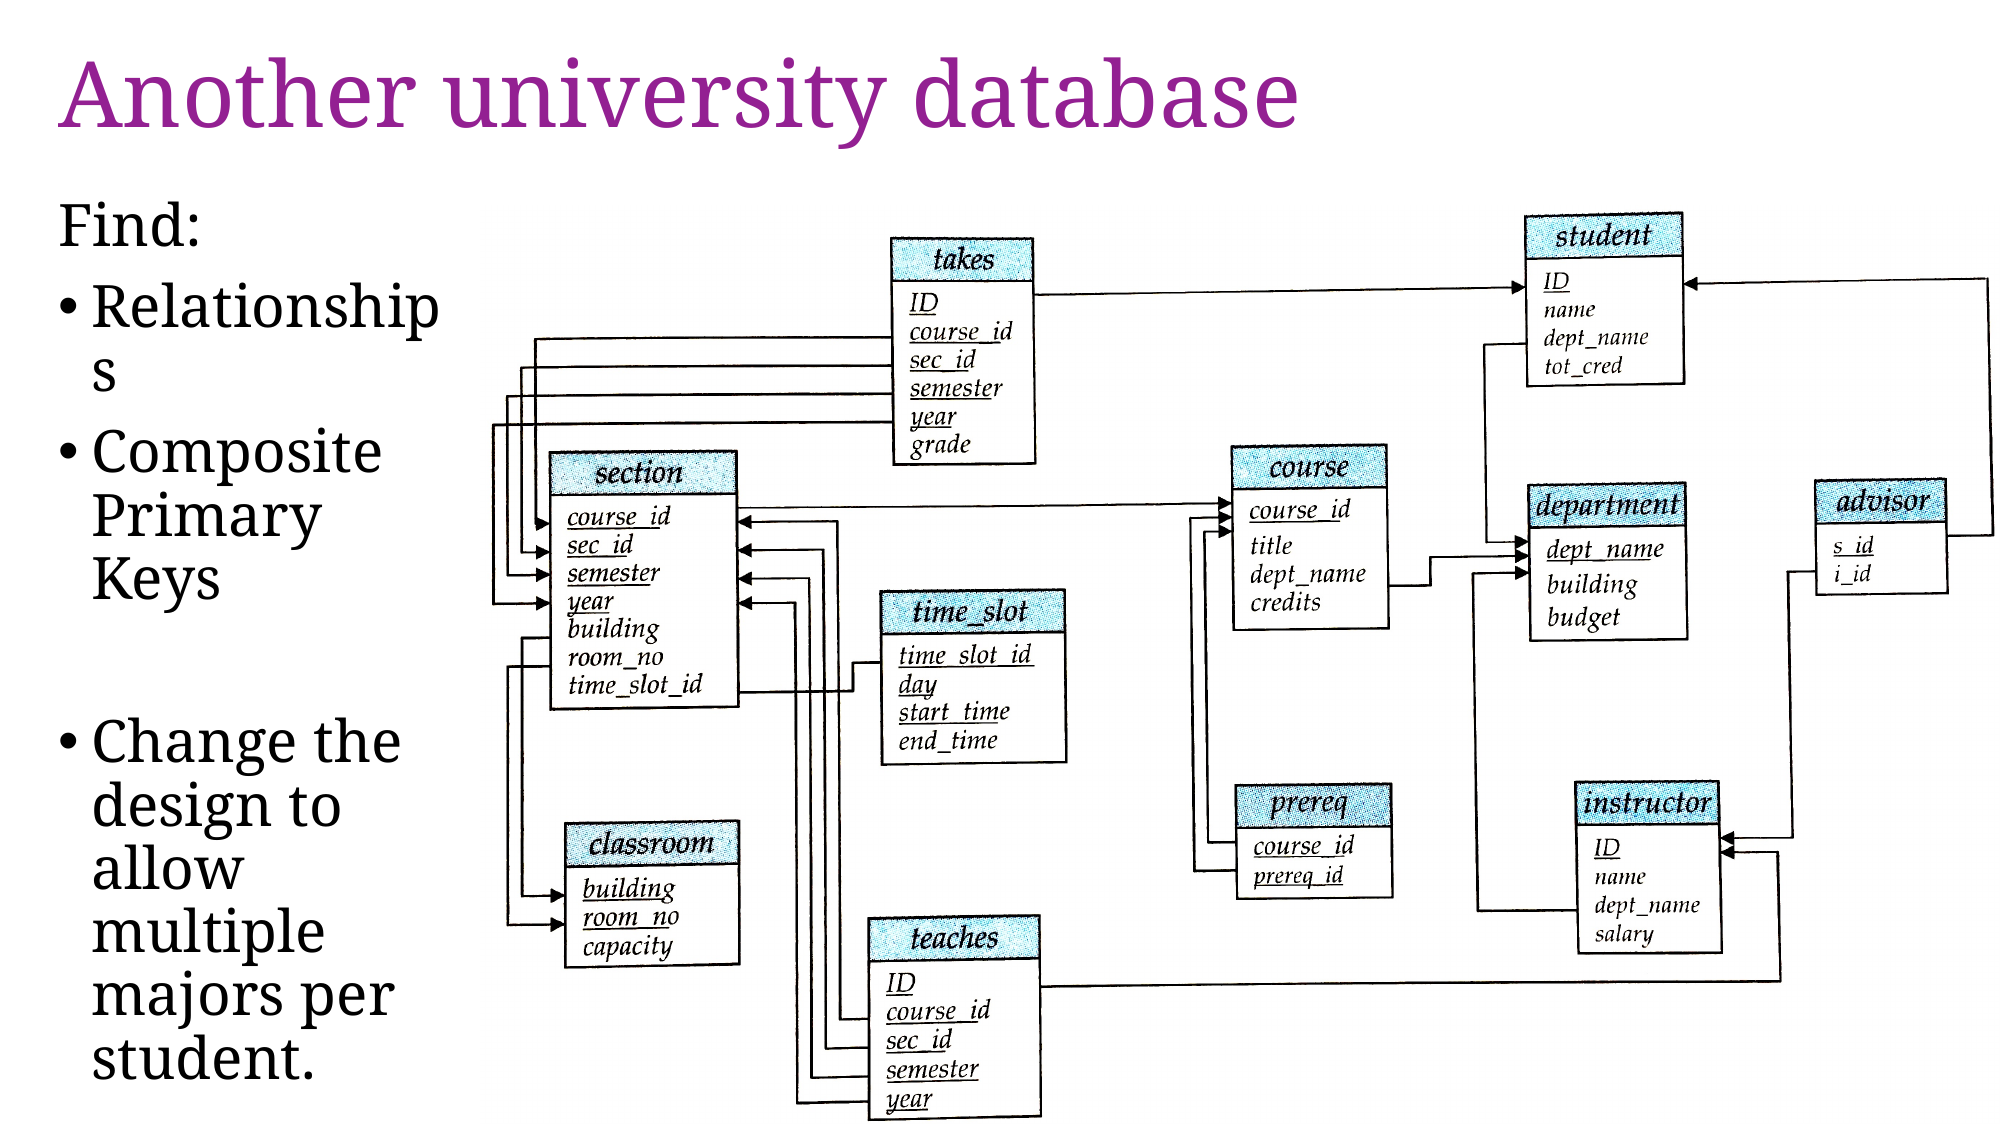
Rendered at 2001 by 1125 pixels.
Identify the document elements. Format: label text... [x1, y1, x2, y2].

list Find: Relationships Composite Primary Keys Change the design to allow multiple majors per student. [43, 188, 458, 1106]
picture [480, 205, 2000, 1124]
title Another university database [43, 25, 1953, 171]
